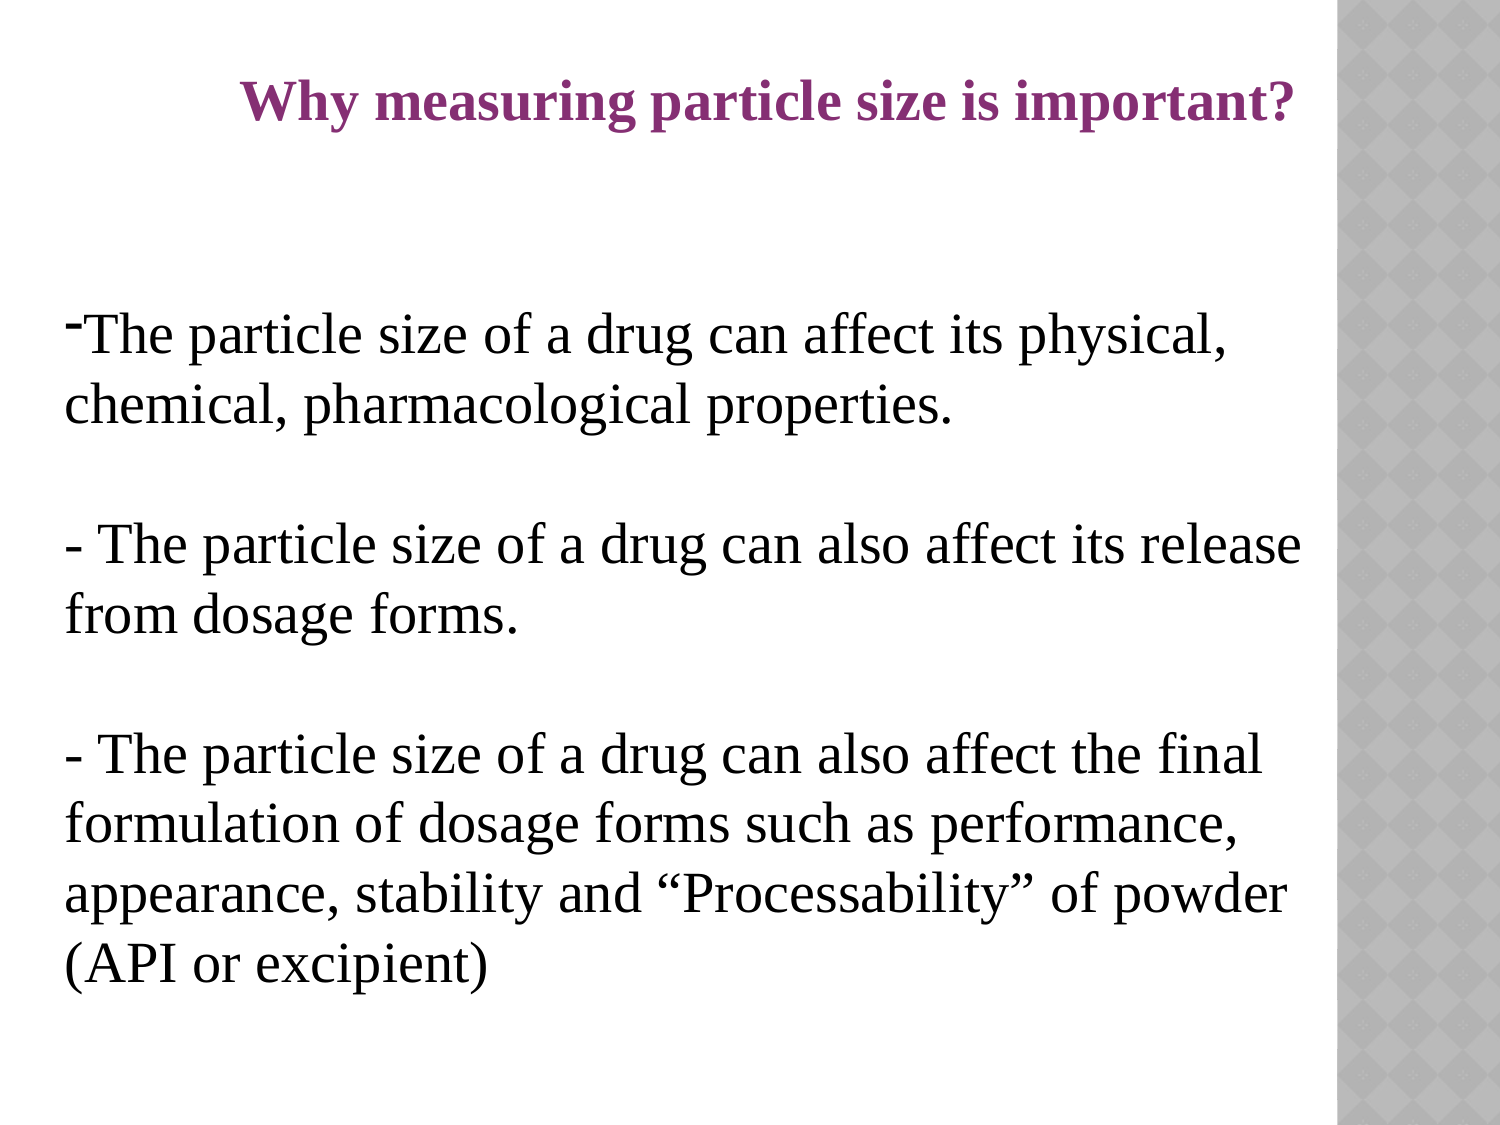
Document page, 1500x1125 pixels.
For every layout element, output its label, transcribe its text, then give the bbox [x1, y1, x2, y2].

text_box The particle size of a drug can affect its physical, chemical, pharmacological properties. - The particle size of a drug can also affect its release from dosage forms. - The particle size of a drug can also affect the final formulation of dosage forms such as performance, appearance, stability and “Processability” of powder (API or excipient) [49, 287, 1400, 1002]
text_box Why measuring particle size is important? [37, 62, 1425, 150]
